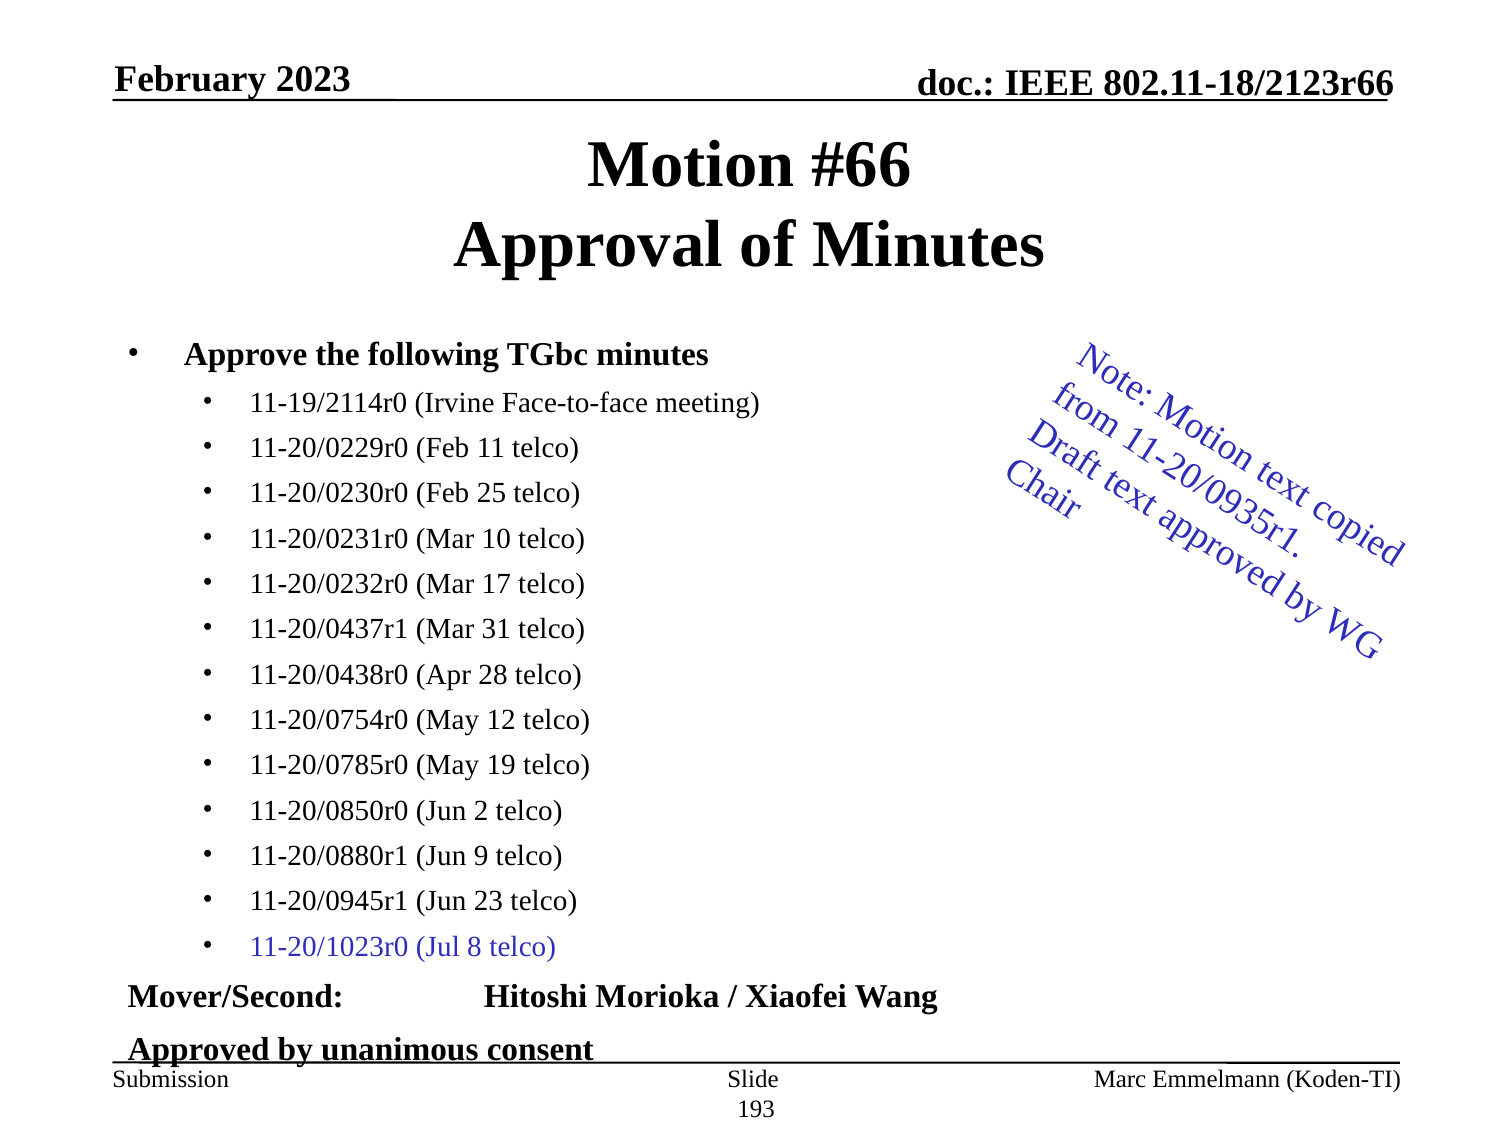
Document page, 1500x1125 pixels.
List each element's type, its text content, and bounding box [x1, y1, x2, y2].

list Approve the following TGbc minutes 11-19/2114r0 (Irvine Face-to-face meeting) 11-20/0229r0 (Feb 11 telco) 11-20/0230r0 (Feb 25 telco) 11-20/0231r0 (Mar 10 telco) 11-20/0232r0 (Mar 17 telco) 11-20/0437r1 (Mar 31 telco) 11-20/0438r0 (Apr 28 telco) 11-20/0754r0 (May 12 telco) 11-20/0785r0 (May 19 telco) 11-20/0850r0 (Jun 2 telco) 11-20/0880r1 (Jun 9 telco) 11-20/0945r1 (Jun 23 telco) 11-20/1023r0 (Jul 8 telco) Mover/Second: Hitoshi Morioka / Xiaofei Wang Approved by unanimous consent [112, 324, 1388, 1000]
slide_number Slide 193 [712, 1061, 800, 1123]
title Motion #66 Approval of Minutes [112, 112, 1388, 288]
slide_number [114, 54, 423, 100]
text_box Note: Motion text copied from 11-20/0935r1. Draft text approved by WG Chair [981, 317, 1495, 744]
footer Marc Emmelmann (Koden-TI) [878, 1061, 1402, 1093]
